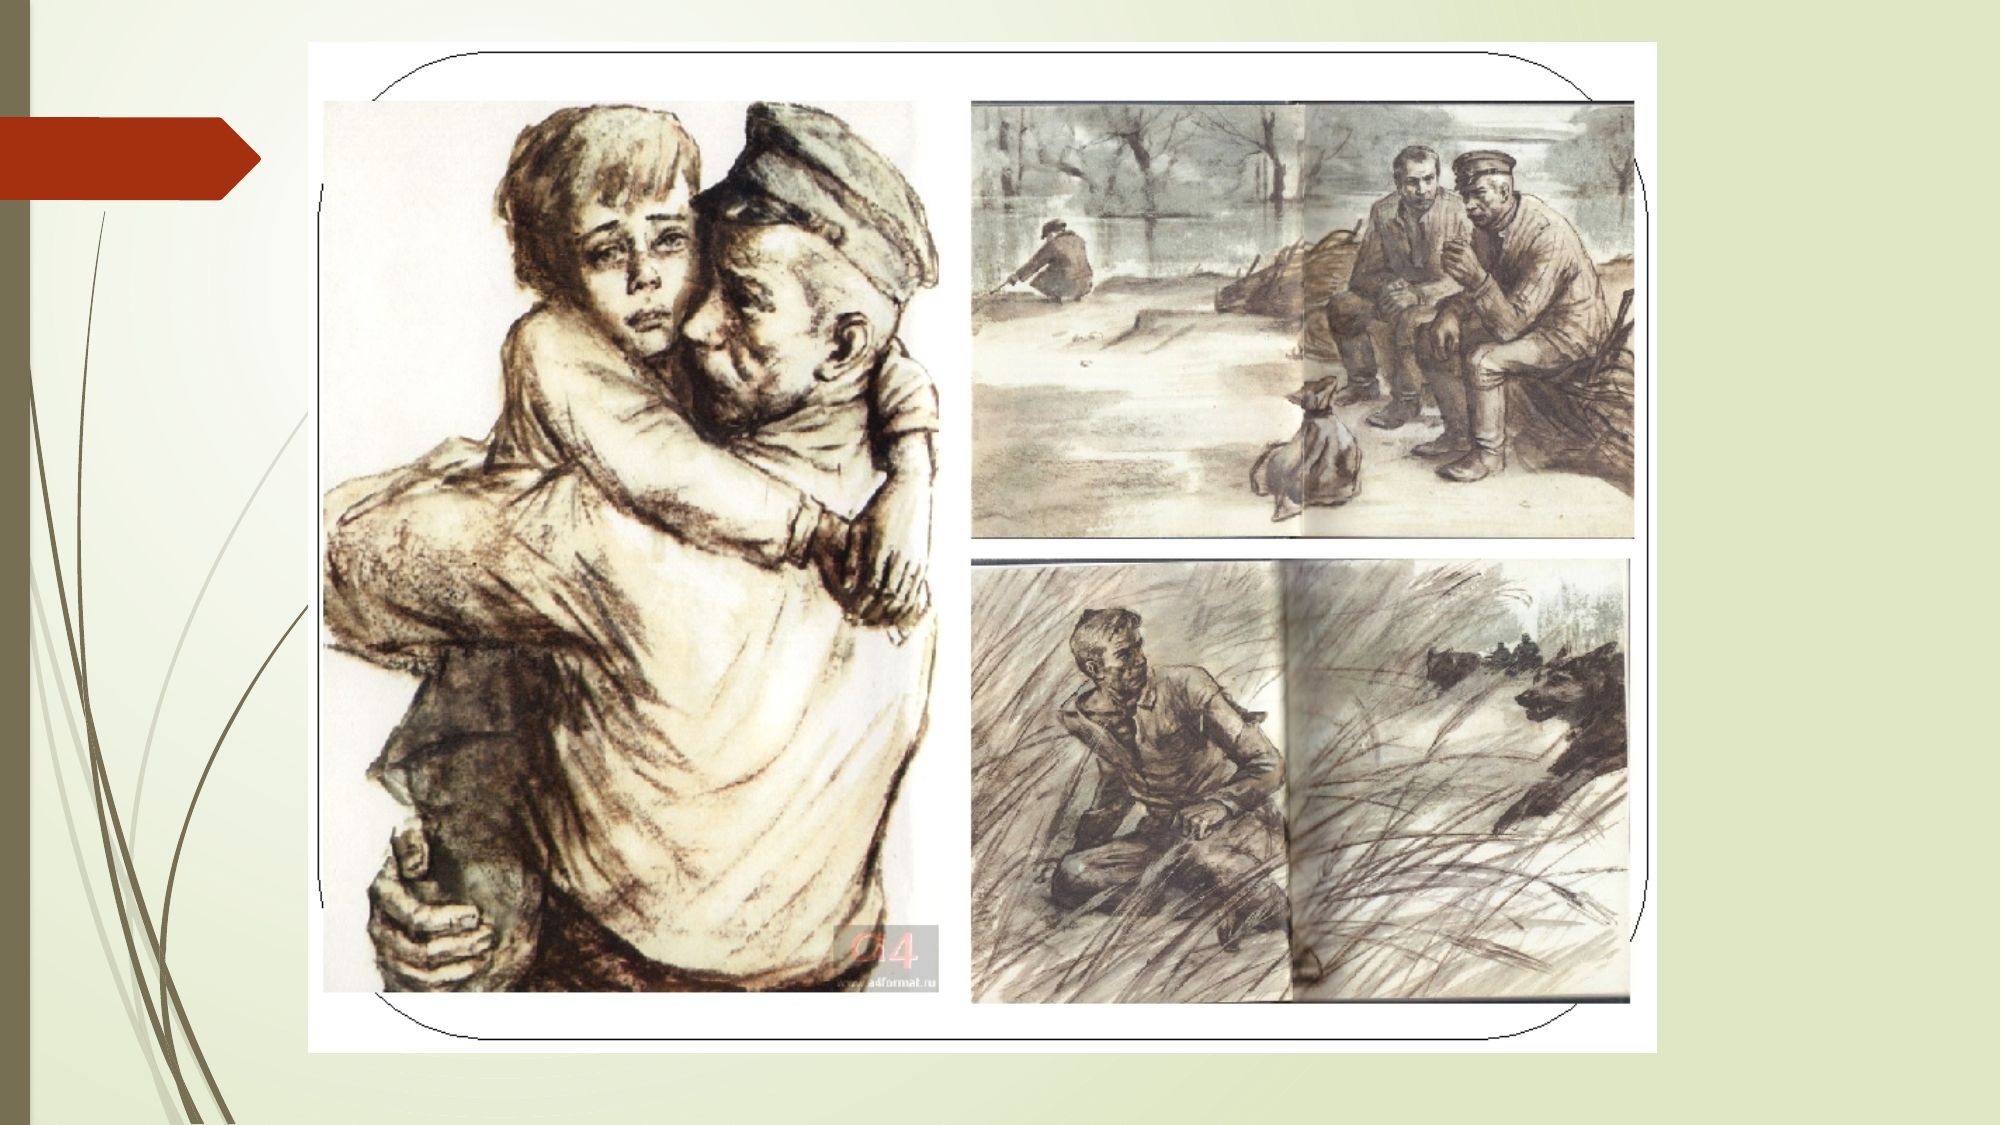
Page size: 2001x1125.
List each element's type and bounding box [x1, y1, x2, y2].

picture [308, 42, 1657, 1054]
